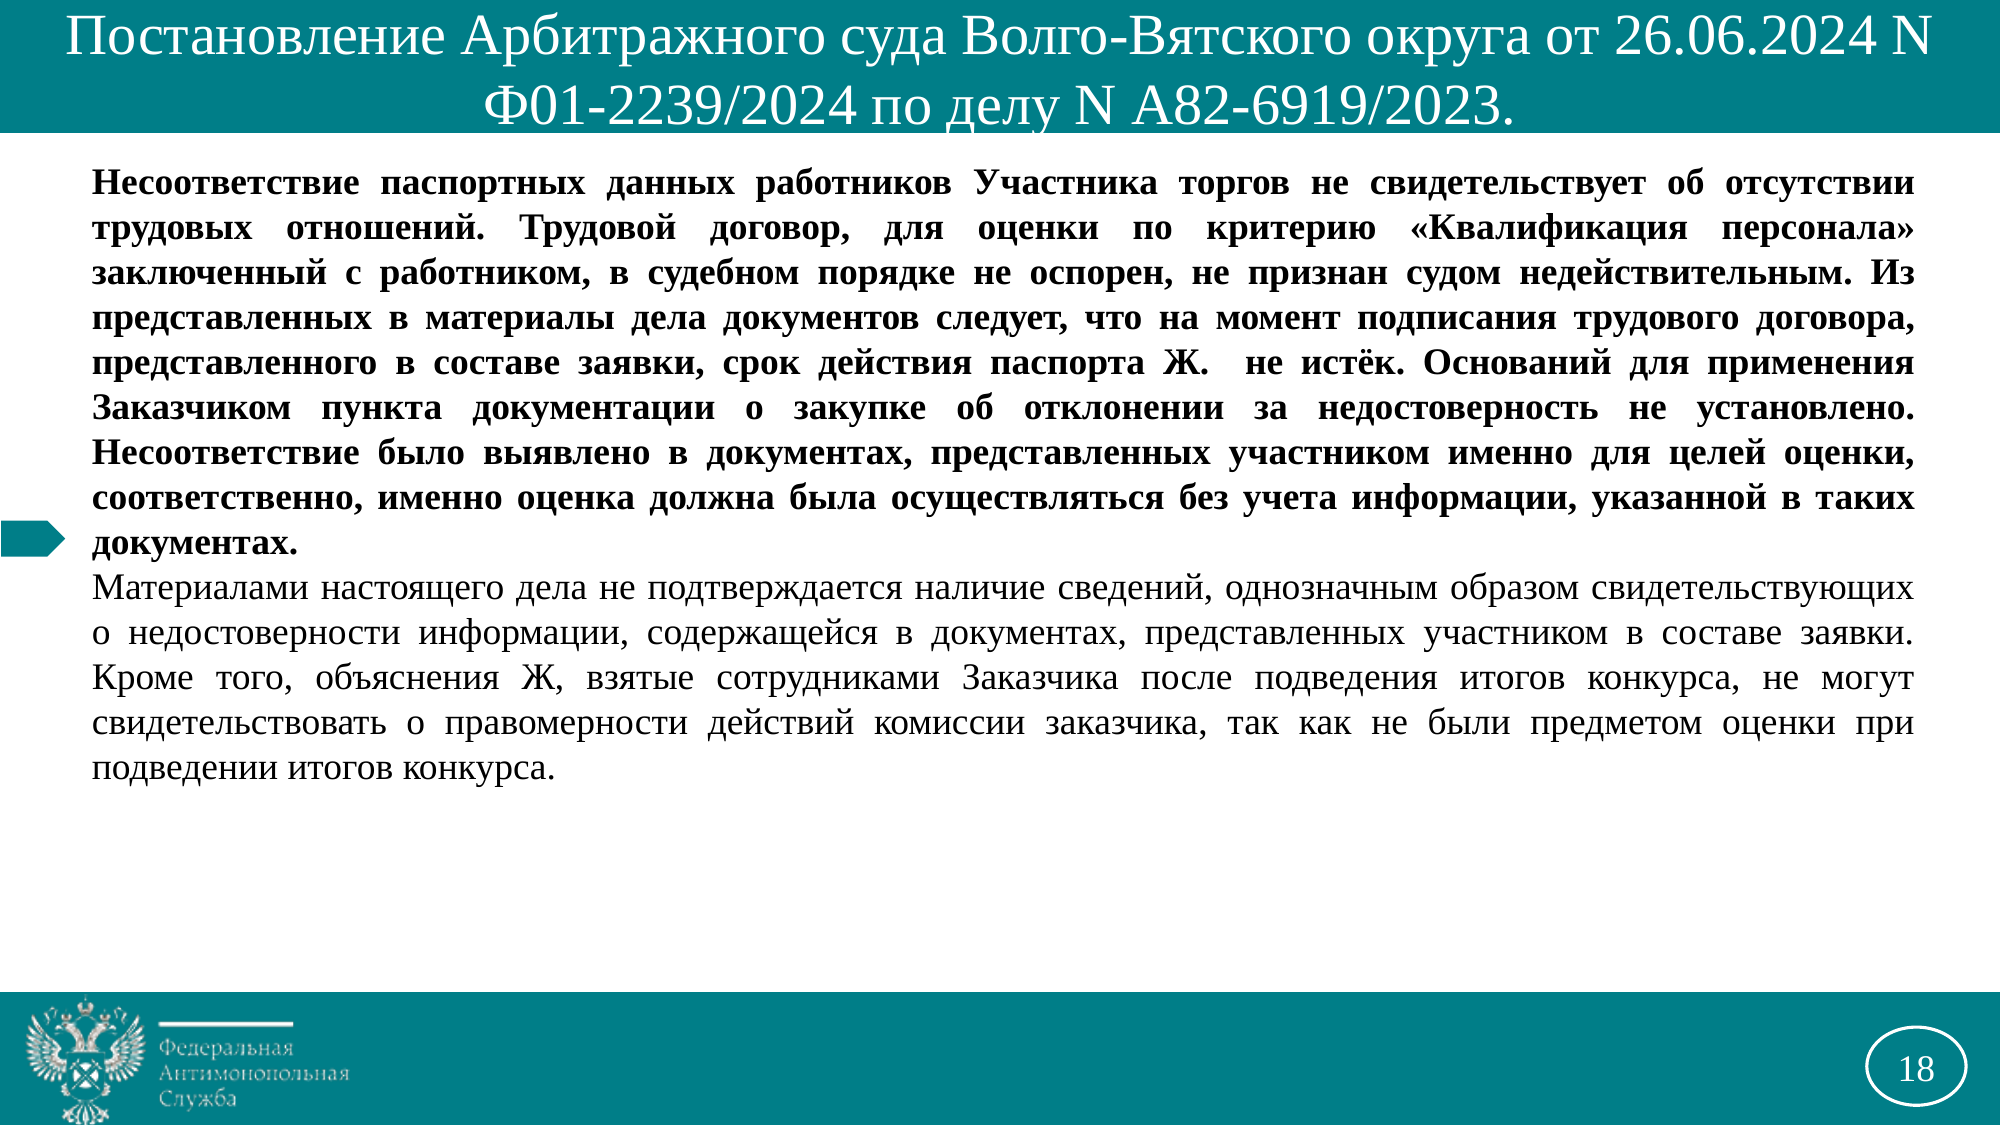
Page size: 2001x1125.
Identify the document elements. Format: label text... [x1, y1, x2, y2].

text_box Постановление Арбитражного суда Волго-Вятского округа от 26.06.2024 N Ф01-2239/2024 по делу N А82-6919/2023. [0, 0, 2000, 134]
text_box 18 [1865, 1026, 1968, 1107]
text_box [0, 991, 2000, 1125]
picture [25, 994, 350, 1125]
text_box [10, 132, 1967, 328]
text_box [0, 518, 69, 559]
text_box Несоответствие паспортных данных работников Участника торгов не свидетельствует об отсутствии трудовых отношений. Трудовой договор, для оценки по критерию «Квалификация персонала» заключенный с работником, в судебном порядке не оспорен, не признан судом недействительным. Из представленных в материалы дела документов следует, что на момент подписания трудового договора, представленного в составе заявки, срок действия паспорта Ж. не истёк. Оснований для применения Заказчиком пункта документации о закупке об отклонении за недостоверность не установлено. Несоответствие было выявлено в документах, представленных участником именно для целей оценки, соответственно, именно оценка должна была осуществляться без учета информации, указанной в таких документах. Материалами настоящего дела не подтверждается наличие сведений, однозначным образом свидетельствующих о недостоверности информации, содержащейся в документах, представленных участником в составе заявки. Кроме того, объяснения Ж, взятые сотрудниками Заказчика после подведения итогов конкурса, не могут свидетельствовать о правомерности действий комиссии заказчика, так как не были предметом оценки при подведении итогов конкурса. [77, 149, 1932, 840]
